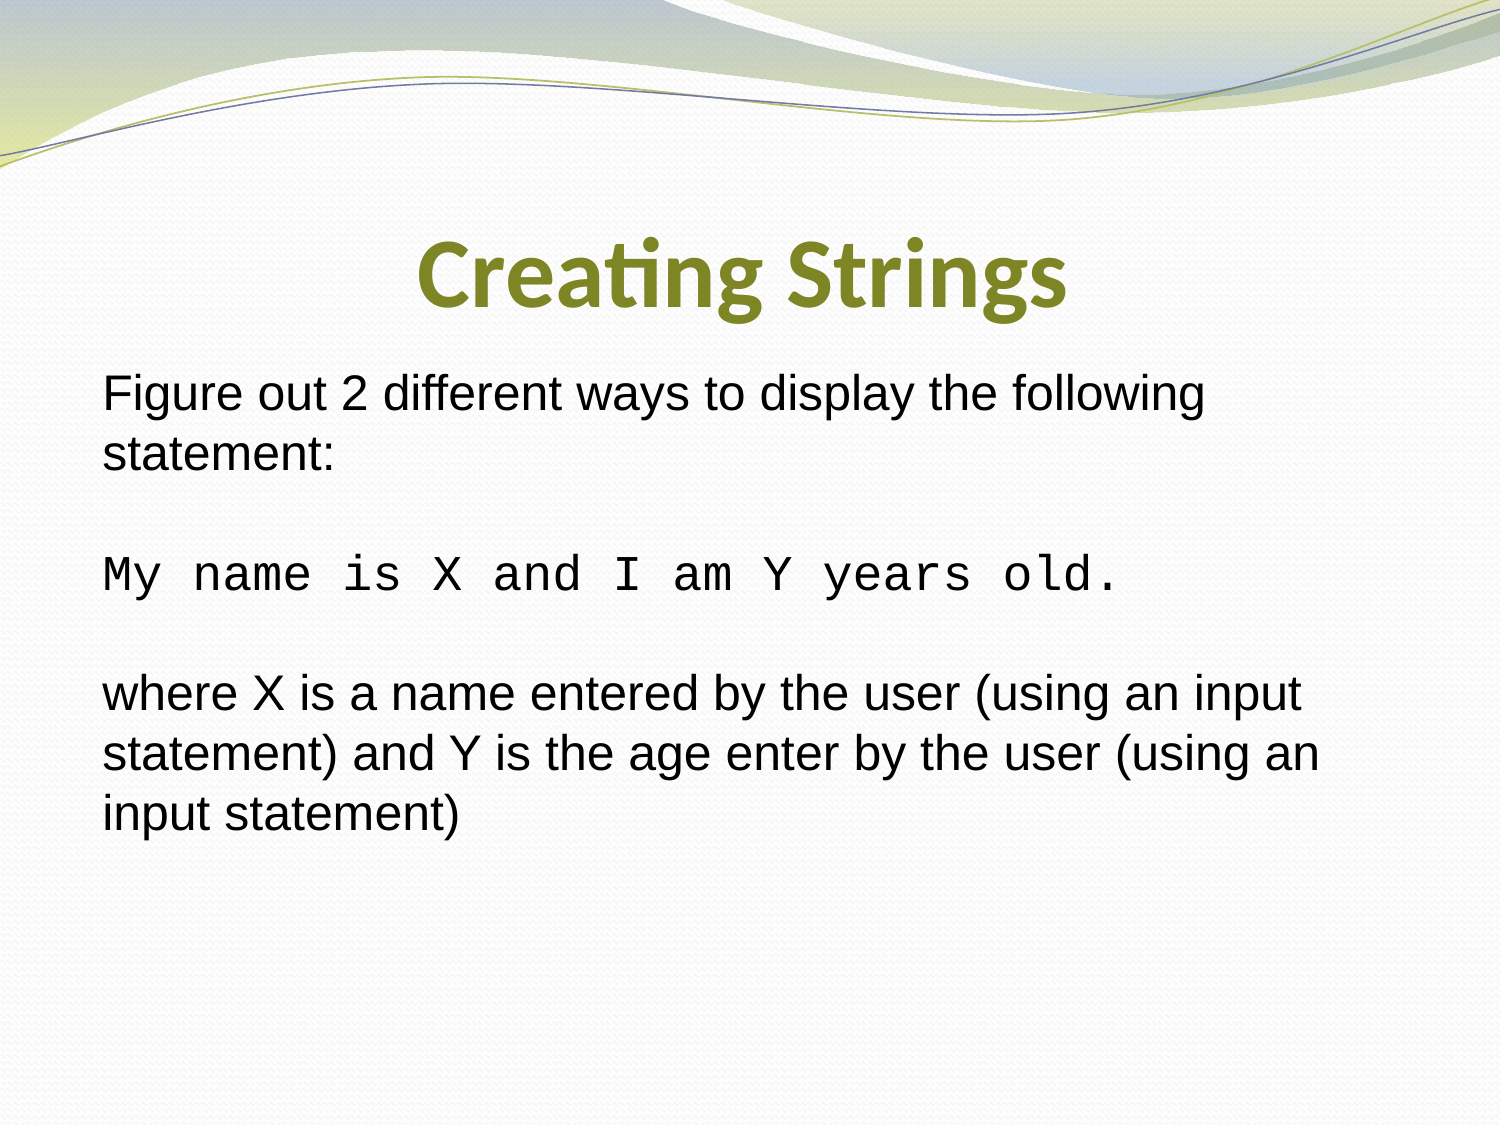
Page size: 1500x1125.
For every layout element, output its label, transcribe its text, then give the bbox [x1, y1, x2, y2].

text_box Creating Strings [125, 200, 1363, 335]
text_box Figure out 2 different ways to display the following statement: My name is X and I am Y years old. where X is a name entered by the user (using an input statement) and Y is the age enter by the user (using an input statement) [87, 353, 1425, 848]
